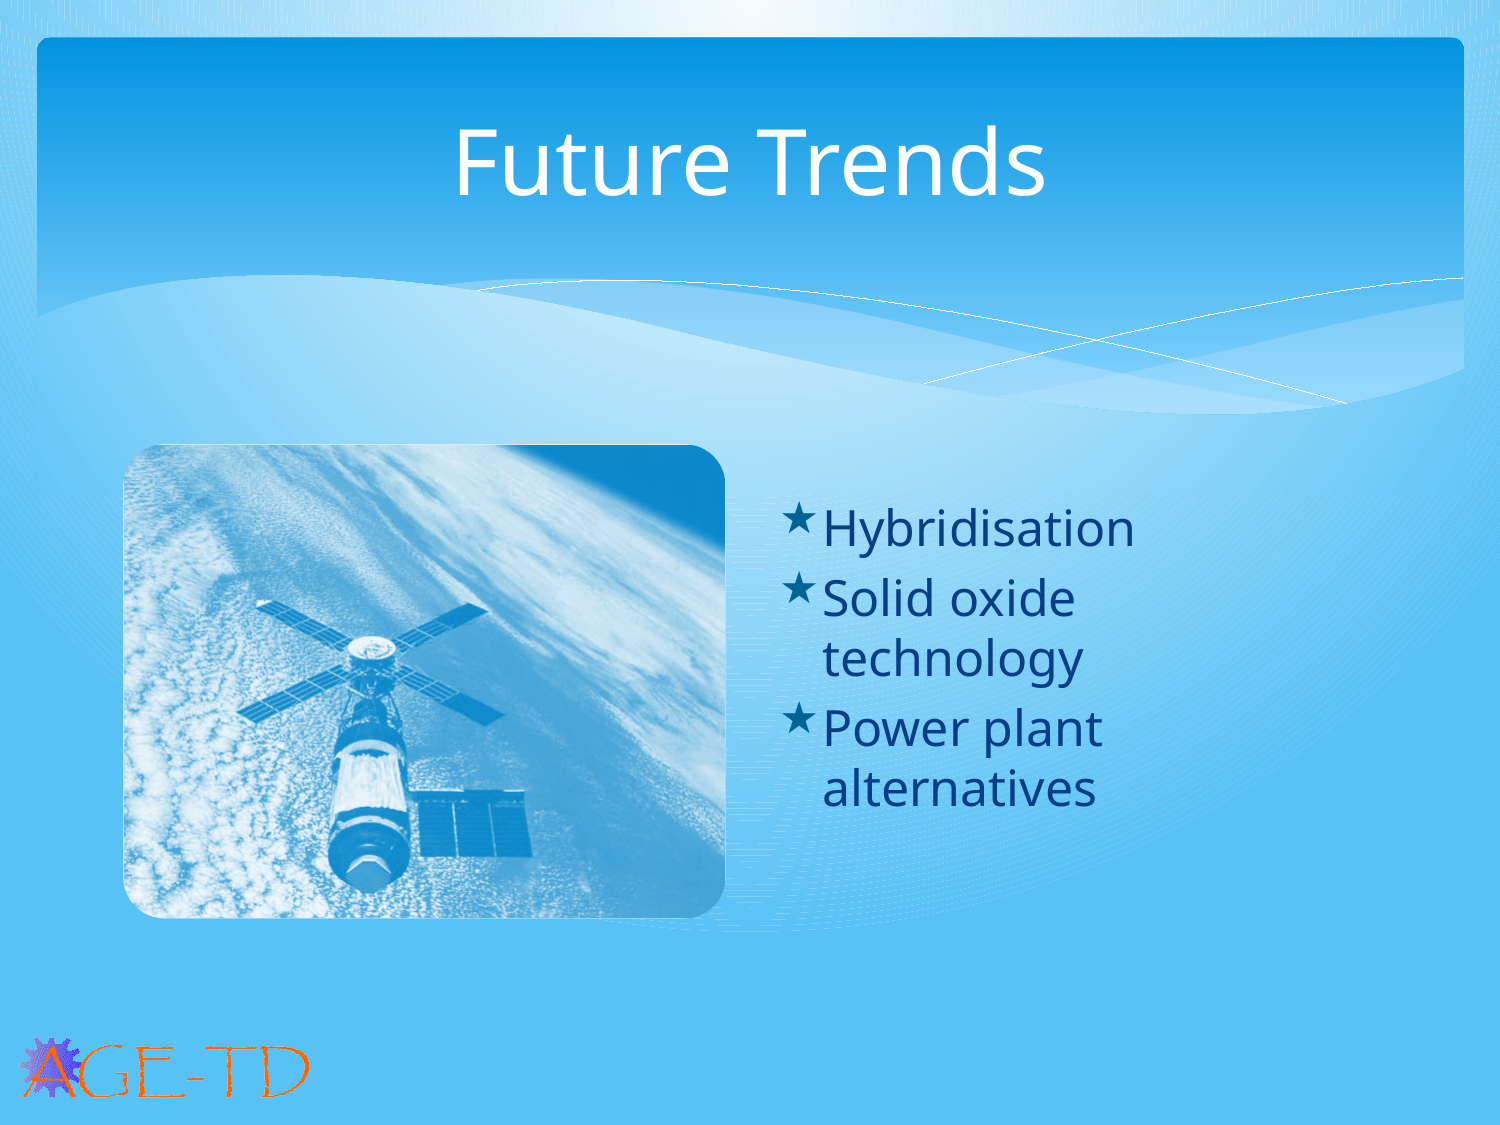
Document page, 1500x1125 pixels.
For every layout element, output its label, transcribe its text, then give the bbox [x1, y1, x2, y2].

list Hybridisation Solid oxide technology Power plant alternatives [761, 488, 1311, 962]
title Future Trends [75, 55, 1425, 261]
picture [17, 1029, 313, 1118]
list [123, 444, 726, 919]
